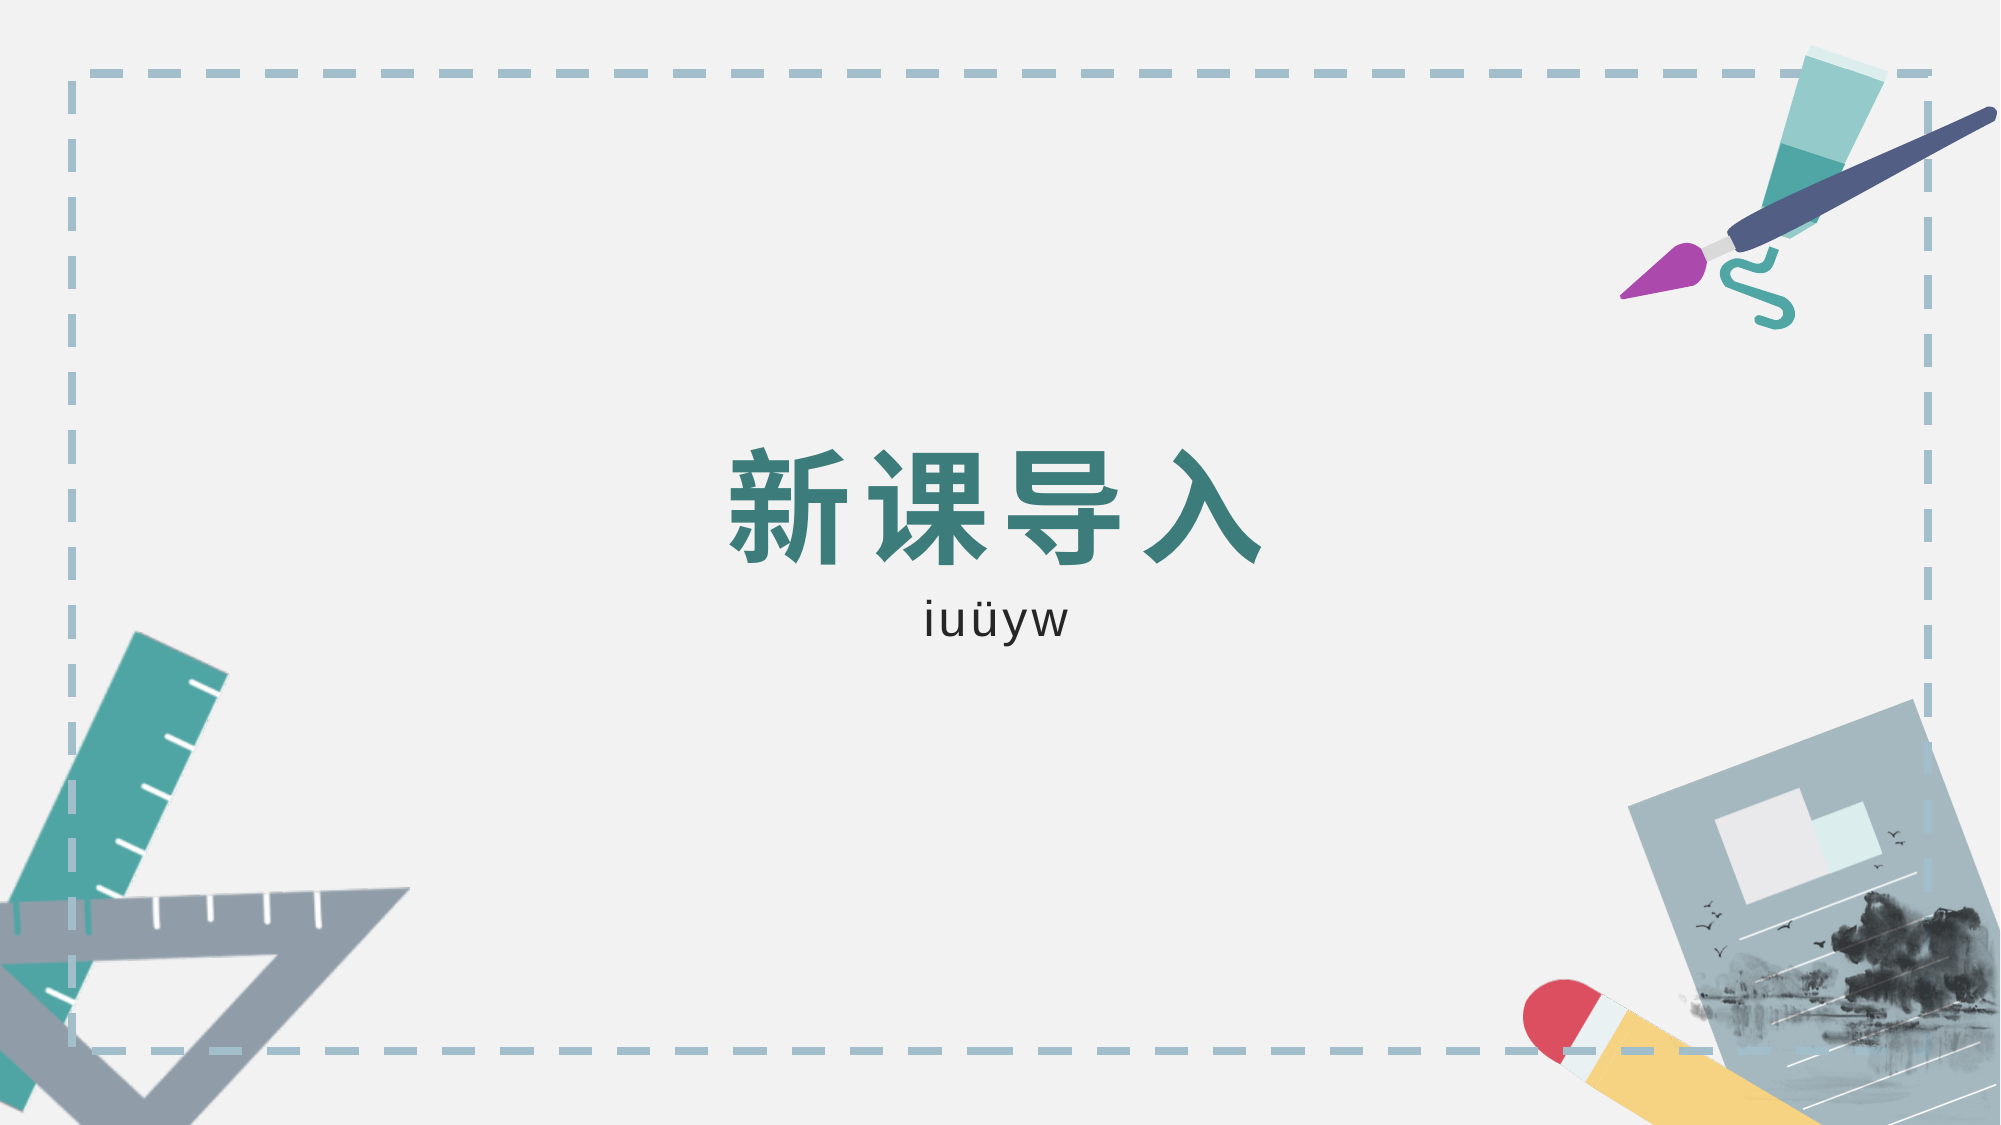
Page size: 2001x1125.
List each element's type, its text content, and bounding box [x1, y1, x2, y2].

picture [1522, 698, 2001, 1125]
text_box iuüyw [375, 586, 1616, 783]
text_box 新课导入 [375, 351, 1616, 580]
picture [0, 611, 410, 1125]
